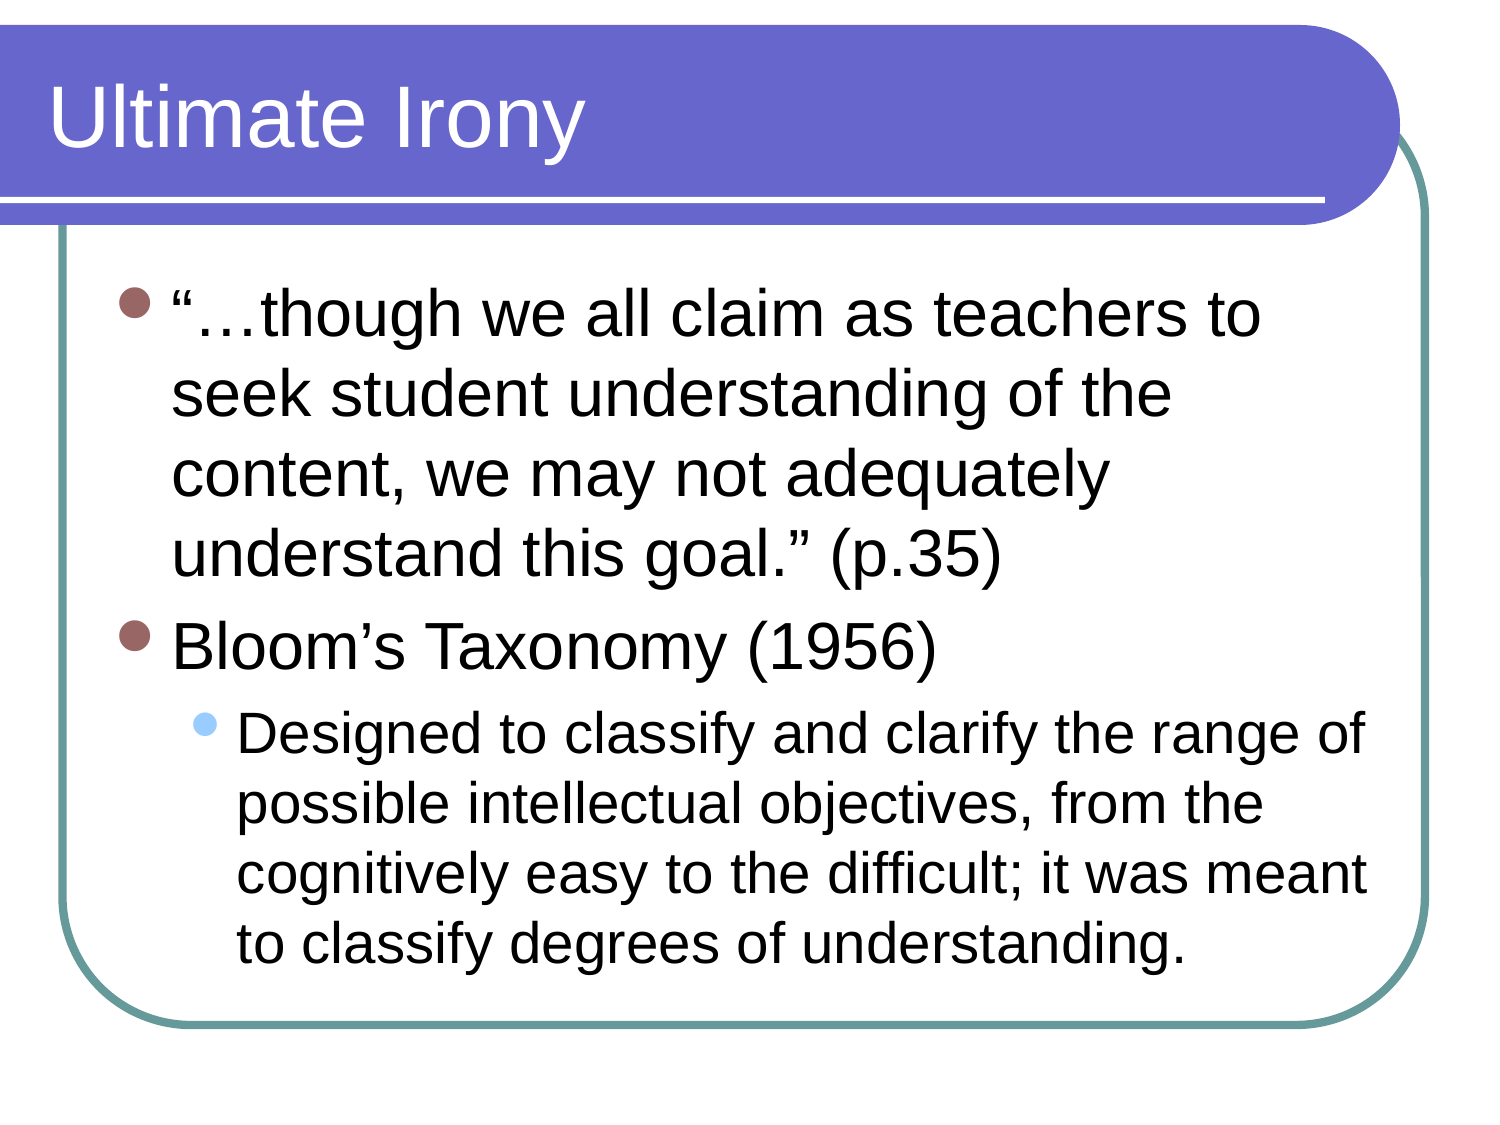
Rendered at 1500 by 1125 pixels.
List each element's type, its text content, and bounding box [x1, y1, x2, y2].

title Ultimate Irony [31, 37, 1348, 188]
list “…though we all claim as teachers to seek student understanding of the content, we may not adequately understand this goal.” (p.35) Bloom’s Taxonomy (1956) Designed to classify and clarify the range of possible intellectual objectives, from the cognitively easy to the difficult; it was meant to classify degrees of understanding. [99, 262, 1401, 988]
